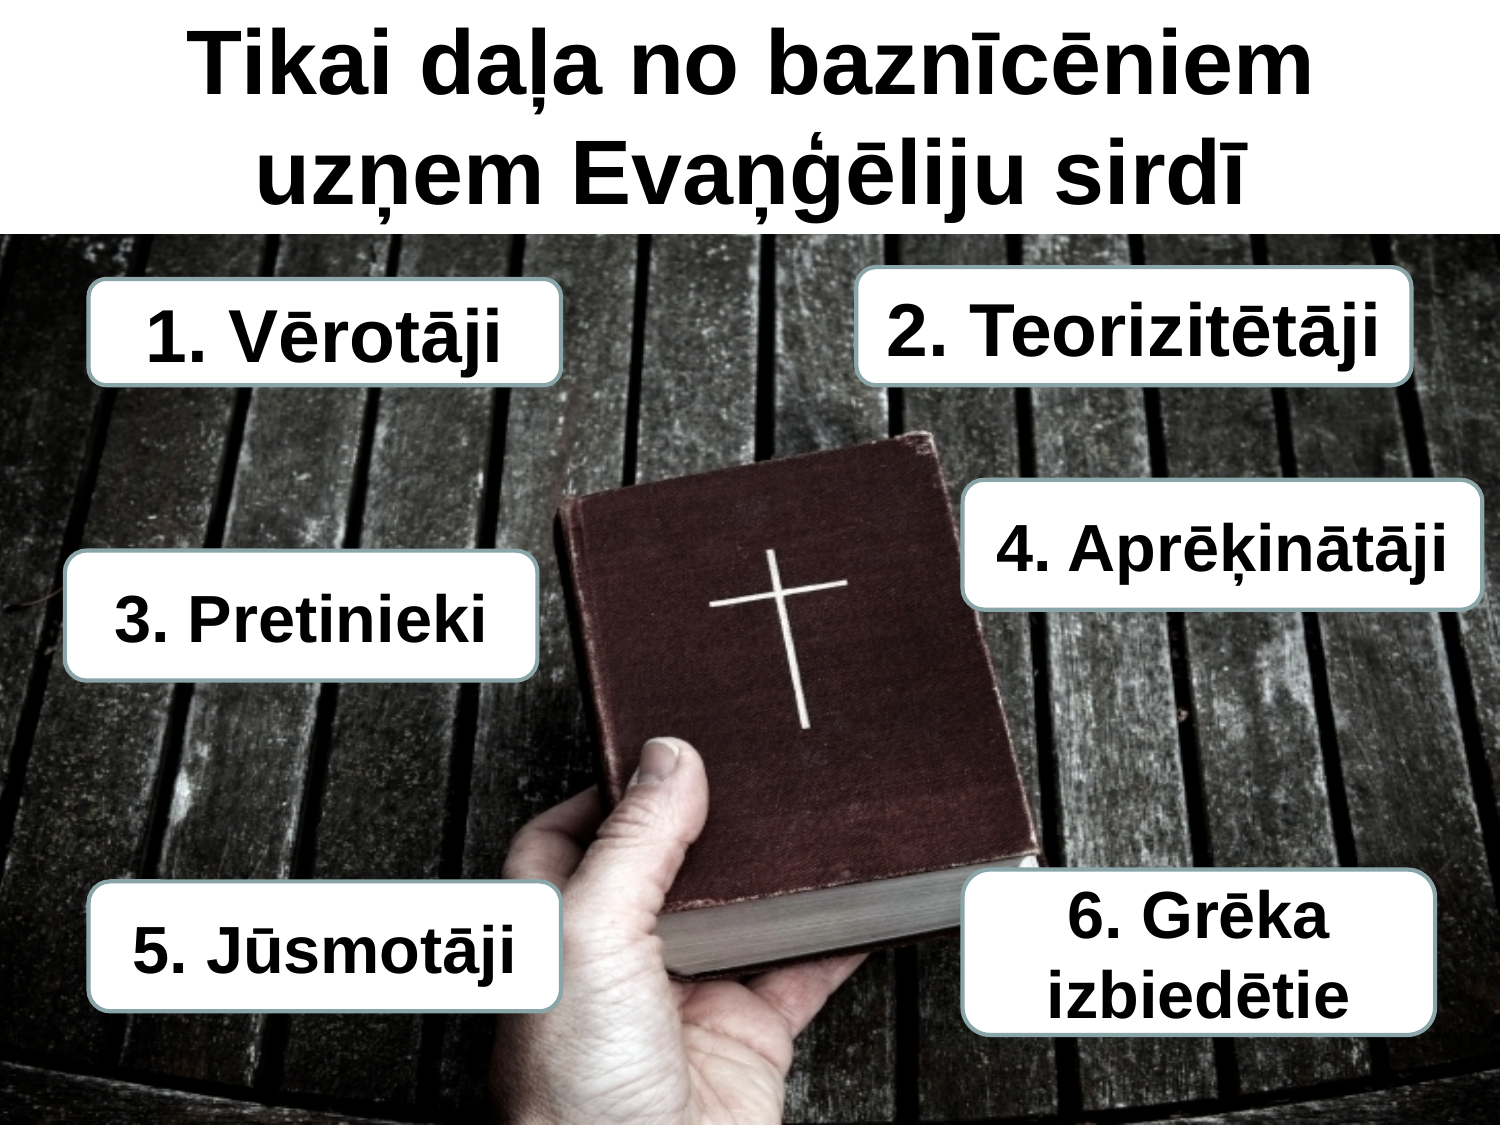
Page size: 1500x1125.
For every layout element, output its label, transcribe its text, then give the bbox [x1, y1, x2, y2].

picture [0, 234, 1500, 1125]
title Tikai daļa no baznīcēniem uzņem Evaņģēliju sirdī [76, 42, 1427, 183]
